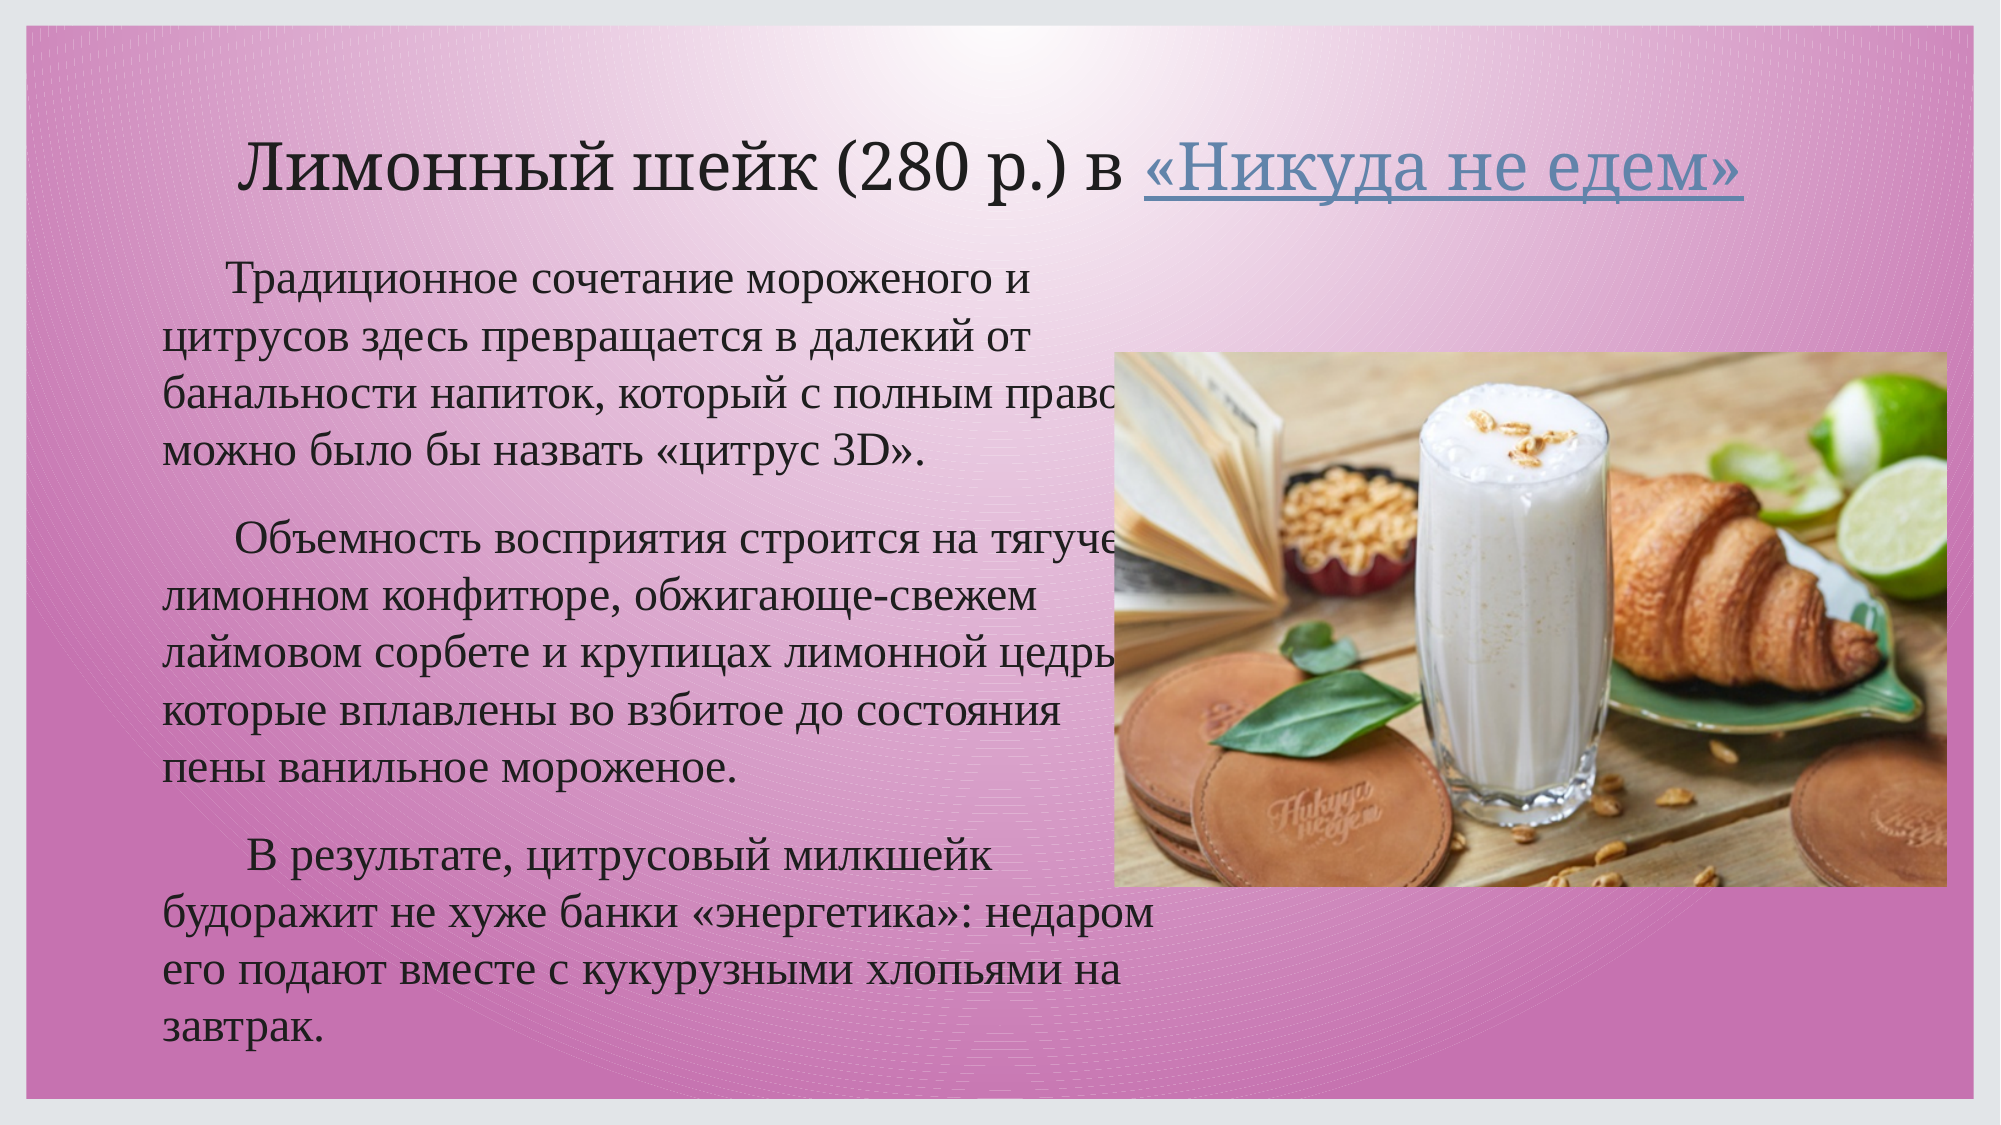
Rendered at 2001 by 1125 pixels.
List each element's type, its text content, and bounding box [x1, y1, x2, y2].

picture [1114, 352, 1962, 887]
title Лимонный шейк (280 р.) в «Никуда не едем» [168, 118, 1832, 262]
list Традиционное сочетание мороженого и цитрусов здесь превращается в далекий от банальности напиток, который с полным правом можно было бы назвать «цитрус 3D». Объемность восприятия строится на тягучем лимонном конфитюре, обжигающе-свежем лаймовом сорбете и крупицах лимонной цедры, которые вплавлены во взбитое до состояния пены ванильное мороженое. В результате, цитрусовый милкшейк будоражит не хуже банки «энергетика»: недаром его подают вместе с кукурузными хлопьями на завтрак. [147, 238, 1180, 1100]
